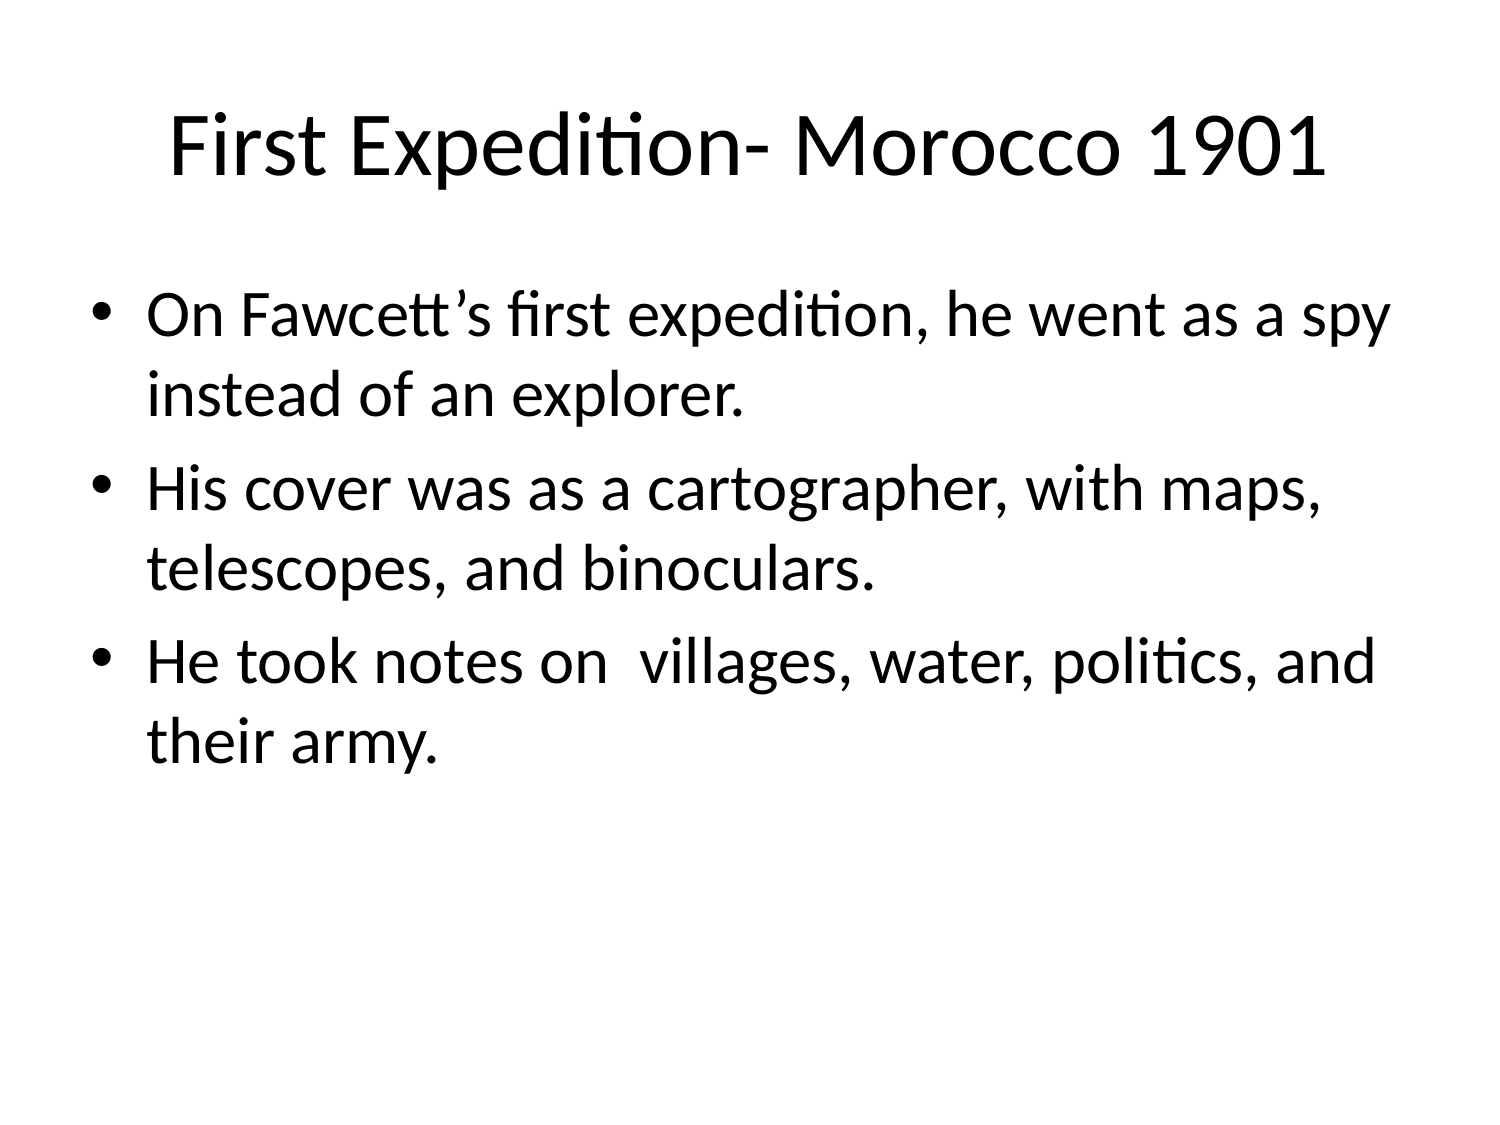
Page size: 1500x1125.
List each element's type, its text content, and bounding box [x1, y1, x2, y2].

title First Expedition- Morocco 1901 [74, 44, 1426, 233]
list On Fawcett’s first expedition, he went as a spy instead of an explorer. His cover was as a cartographer, with maps, telescopes, and binoculars. He took notes on villages, water, politics, and their army. [74, 262, 1426, 1006]
